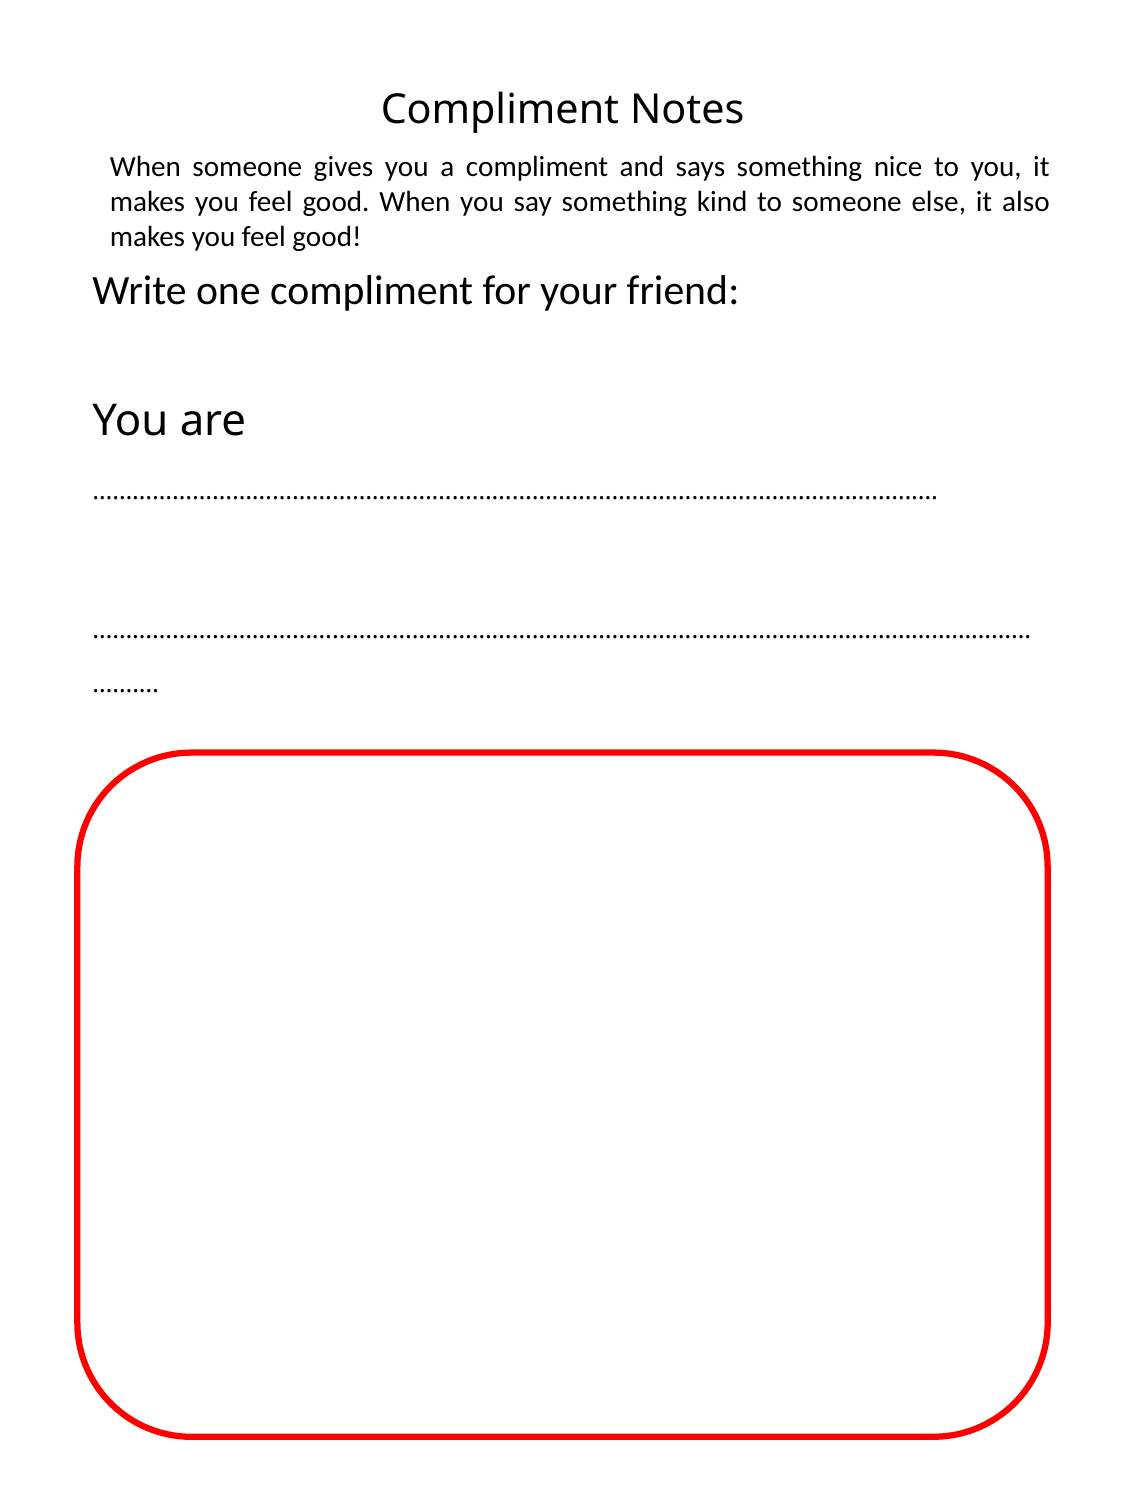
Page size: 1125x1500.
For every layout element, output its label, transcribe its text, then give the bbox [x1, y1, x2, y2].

list Write one compliment for your friend: You are …………………………………………………………………………………………………………….… ………………………………………………………………………………………………………………………………….… …………………………………………………………………………………………………………………………………..…. Draw a picture for your friend: [77, 1343, 1048, 1458]
text_box [76, 751, 1049, 1438]
list Write one compliment for your friend: You are …………………………………………………………………………………………………………….… ………………………………………………………………………………………………………………………………….… …………………………………………………………………………………………………………………………………..…. Draw a picture for your friend: [77, 261, 1048, 847]
title Compliment Notes [77, 79, 1048, 140]
text_box When someone gives you a compliment and says something nice to you, it makes you feel good. When you say something kind to someone else, it also makes you feel good! [95, 139, 1066, 260]
